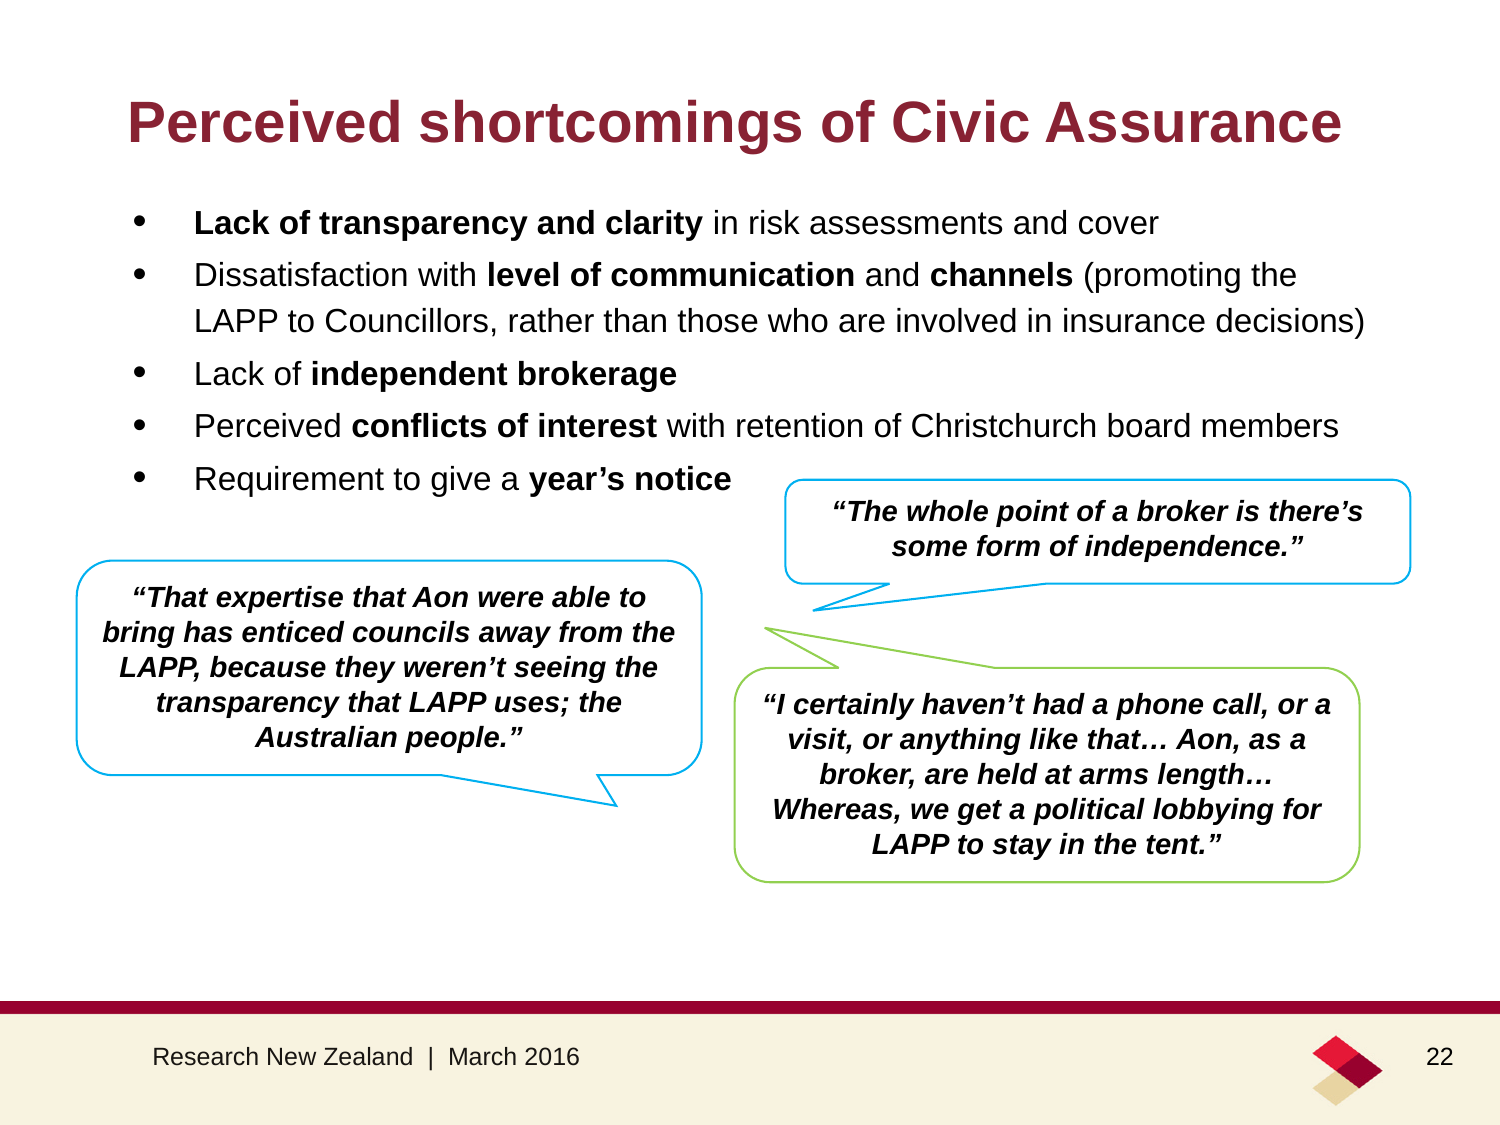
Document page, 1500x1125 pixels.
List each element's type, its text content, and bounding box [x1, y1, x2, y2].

text_box “That expertise that Aon were able to bring has enticed councils away from the LAPP, because they weren’t seeing the transparency that LAPP uses; the Australian people.” [76, 560, 702, 806]
text_box “I certainly haven’t had a phone call, or a visit, or anything like that… Aon, as a broker, are held at arms length… Whereas, we get a political lobbying for LAPP to stay in the tent.” [734, 627, 1360, 883]
title Perceived shortcomings of Civic Assurance [112, 50, 1388, 188]
picture [0, 999, 1500, 1125]
text_box “The whole point of a broker is there’s some form of independence.” [785, 479, 1411, 611]
list Lack of transparency and clarity in risk assessments and cover Dissatisfaction with level of communication and channels (promoting the LAPP to Councillors, rather than those who are involved in insurance decisions) Lack of independent brokerage Perceived conflicts of interest with retention of Christchurch board members Requirement to give a year’s notice [117, 187, 1393, 925]
